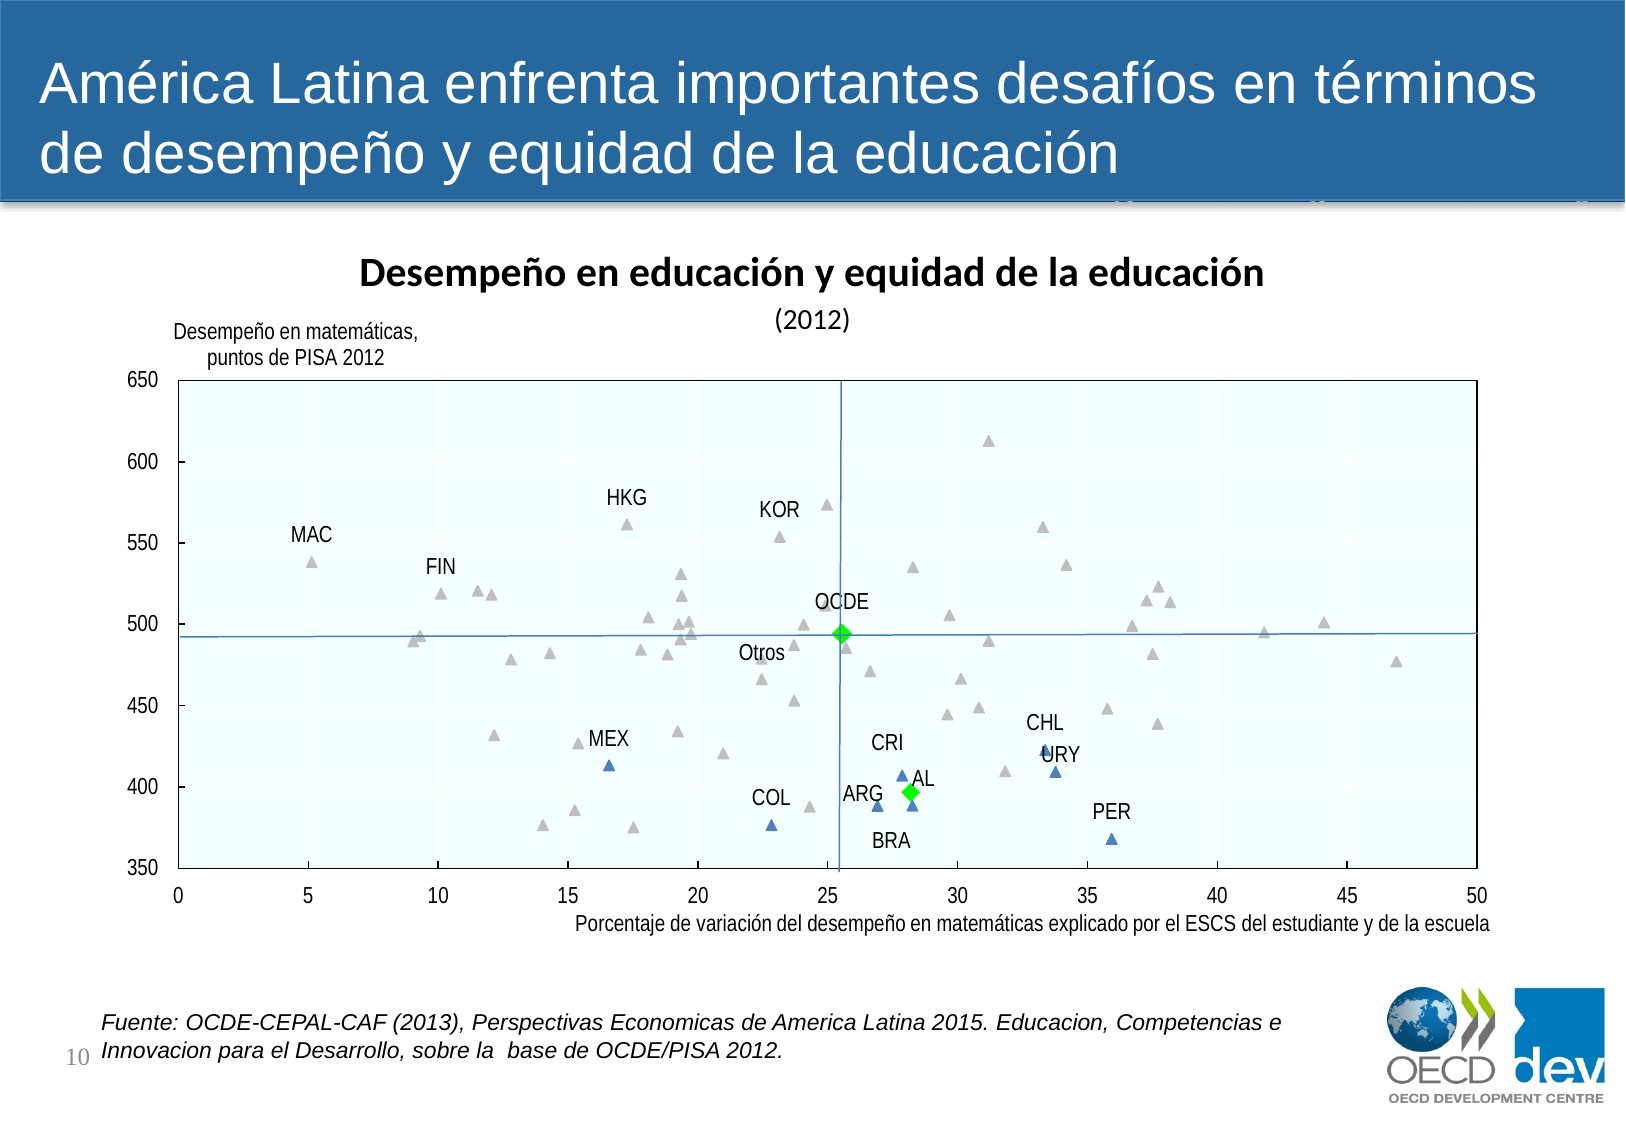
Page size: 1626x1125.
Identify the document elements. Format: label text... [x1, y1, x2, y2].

picture [106, 299, 1520, 976]
text_box [0, 0, 1625, 201]
slide_number 10 [50, 1025, 430, 1085]
text_box Fuente: OCDE-CEPAL-CAF (2013), Perspectivas Economicas de America Latina 2015. Educacion, Competencias e Innovacion para el Desarrollo, sobre la base de OCDE/PISA 2012. [86, 1000, 1374, 1071]
list Desempeño en educación y equidad de la educación (2012) [62, 237, 1563, 890]
title América Latina enfrenta importantes desafíos en términos de desempeño y equidad de la educación [24, 37, 1600, 157]
picture [1387, 987, 1605, 1103]
